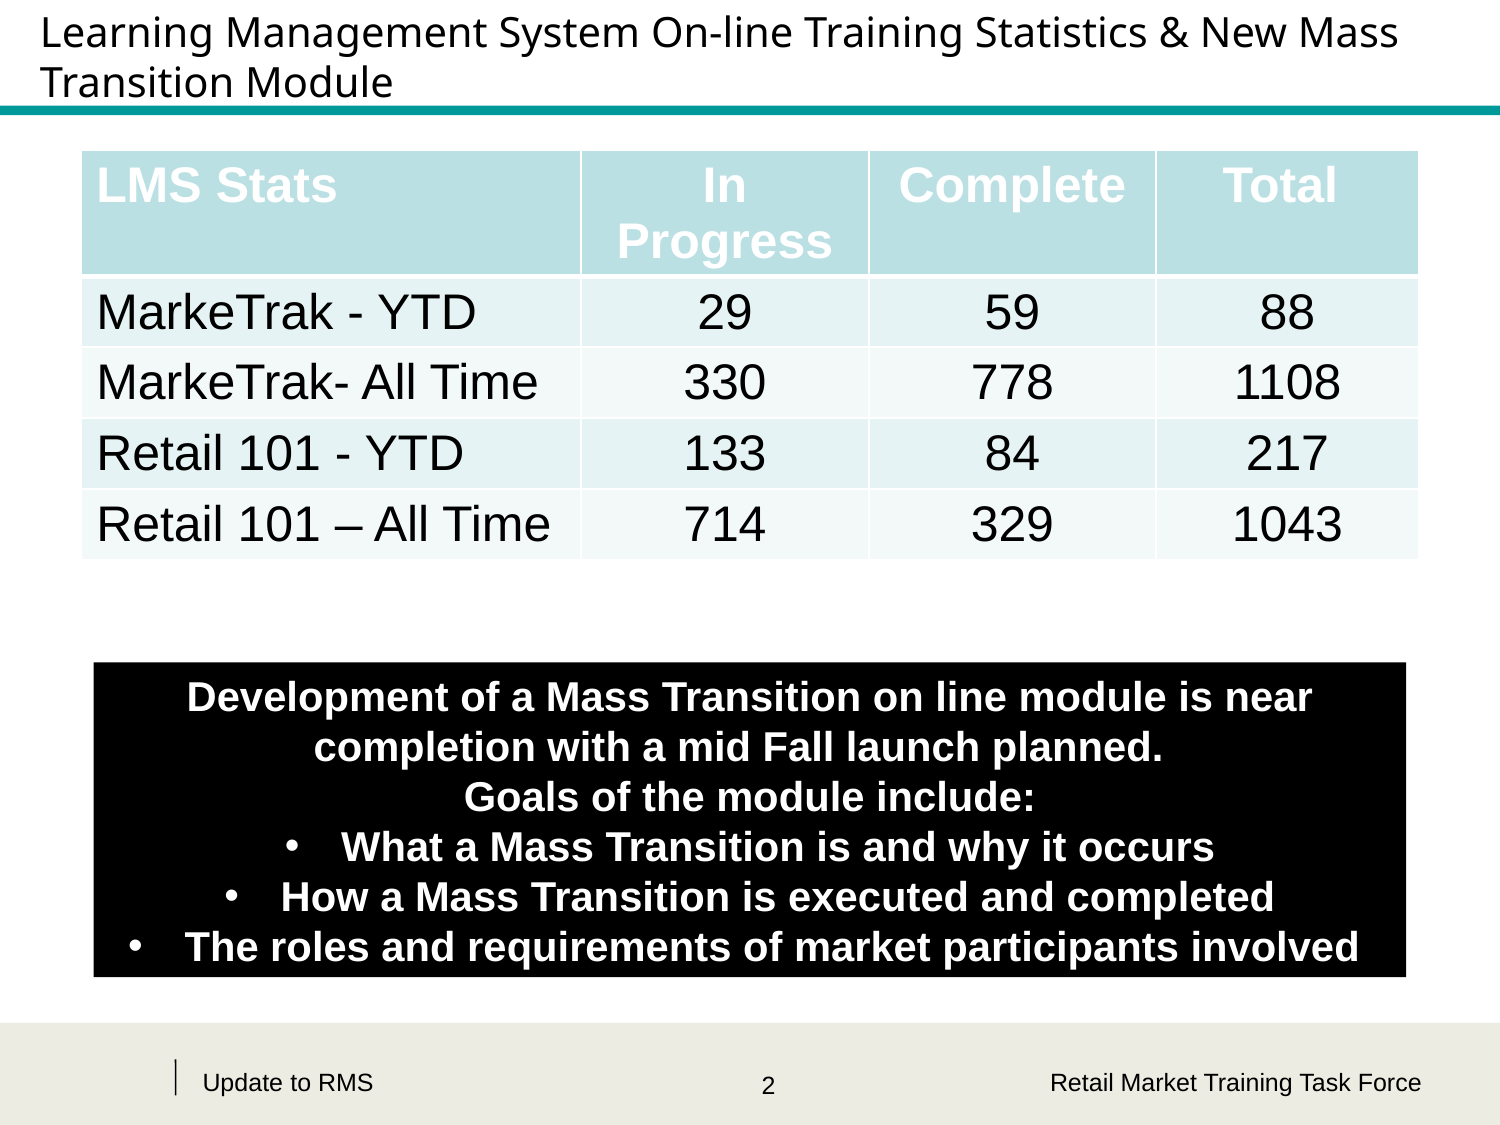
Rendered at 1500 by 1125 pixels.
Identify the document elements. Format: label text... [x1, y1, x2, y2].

table_cell 330 [582, 348, 868, 417]
table_cell 59 [870, 279, 1155, 346]
table_cell 133 [582, 419, 868, 488]
table_cell 217 [1157, 419, 1418, 488]
table_cell Retail 101 - YTD [82, 419, 580, 488]
table_cell 778 [870, 348, 1155, 417]
table_cell MarkeTrak- All Time [82, 348, 580, 417]
footer Retail Market Training Task Force [1024, 1059, 1438, 1125]
title Learning Management System On-line Training Statistics & New Mass Transition Module [24, 0, 1451, 113]
table_header Total [1157, 151, 1418, 274]
table_cell 329 [870, 490, 1155, 559]
slide_number Update to RMS [187, 1059, 538, 1125]
table_cell 29 [582, 279, 868, 346]
table_cell 714 [582, 490, 868, 559]
text_box Development of a Mass Transition on line module is near completion with a mid Fall launch planned. Goals of the module include: What a Mass Transition is and why it occurs How a Mass Transition is executed and completed The roles and requirements of market participants involved [93, 662, 1407, 978]
table_cell 1043 [1157, 490, 1418, 559]
table_cell MarkeTrak - YTD [82, 279, 580, 346]
table_header In Progress [582, 151, 868, 274]
table_header Complete [870, 151, 1155, 274]
table_cell Retail 101 – All Time [82, 490, 580, 559]
table_cell 88 [1157, 279, 1418, 346]
table_cell 1108 [1157, 348, 1418, 417]
table_header LMS Stats [82, 151, 580, 274]
table_cell 84 [870, 419, 1155, 488]
